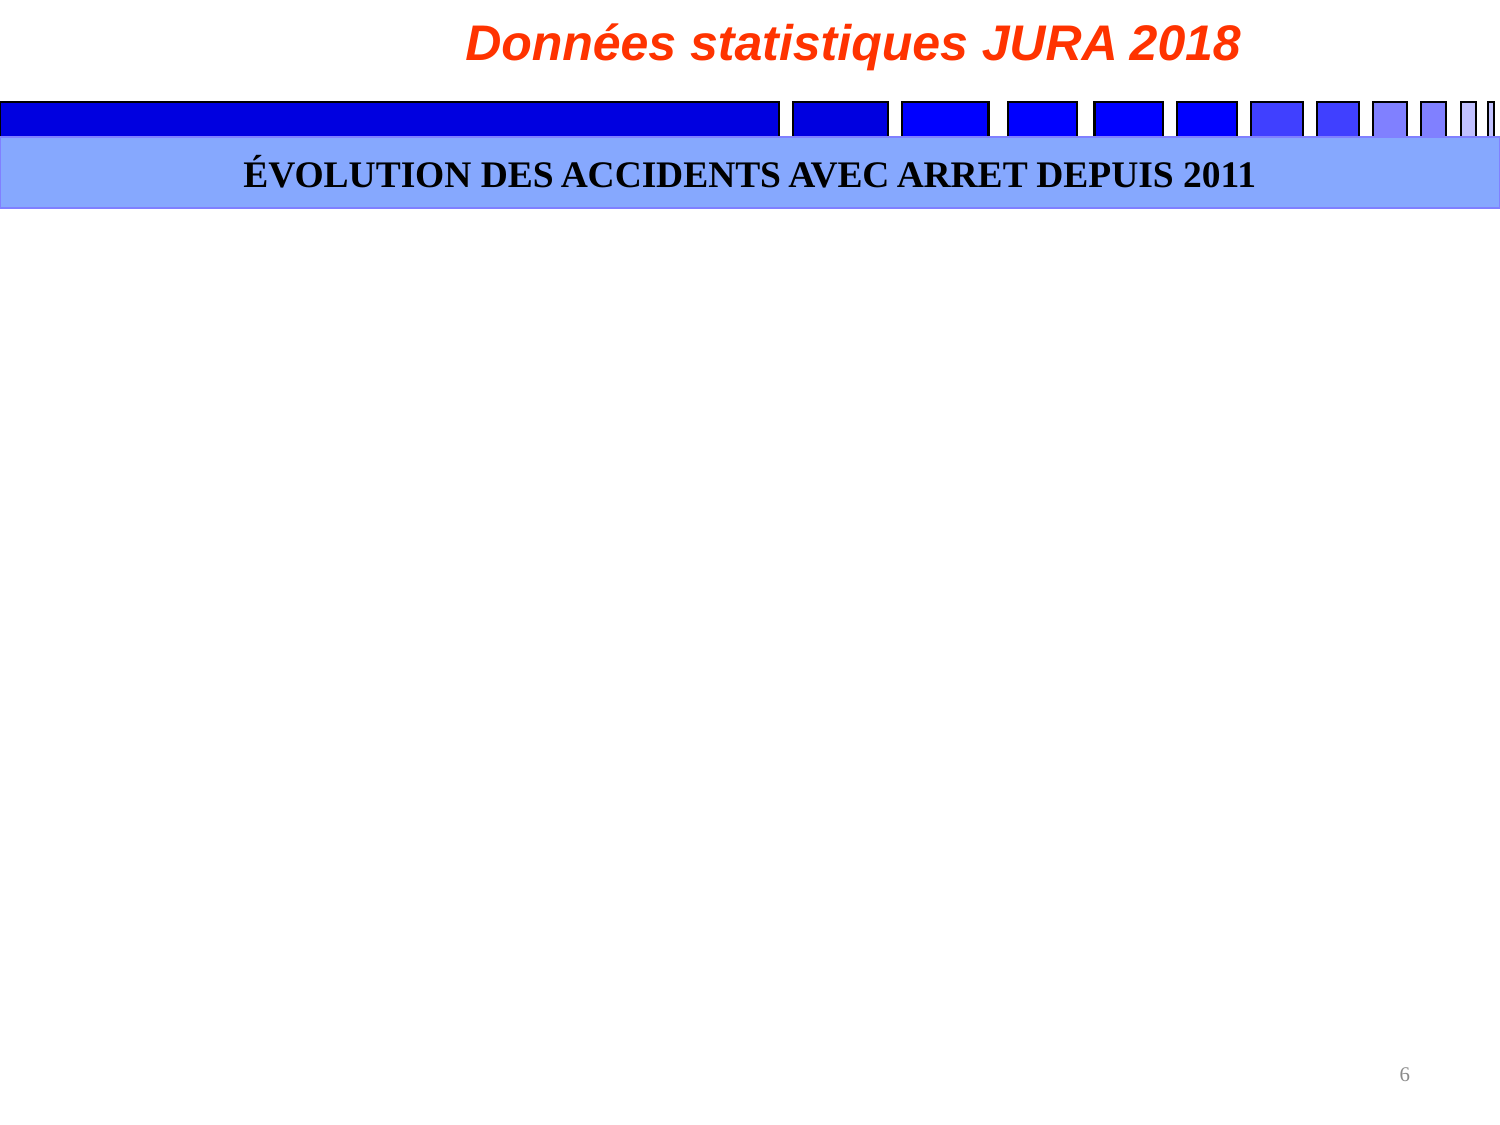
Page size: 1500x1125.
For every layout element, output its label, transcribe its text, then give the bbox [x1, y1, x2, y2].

slide_number 6 [1074, 1042, 1425, 1103]
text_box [0, 101, 1495, 140]
text_box ÉVOLUTION DES ACCIDENTS AVEC ARRET DEPUIS 2011 [0, 137, 1500, 208]
text_box Données statistiques JURA 2018 [230, 3, 1477, 78]
